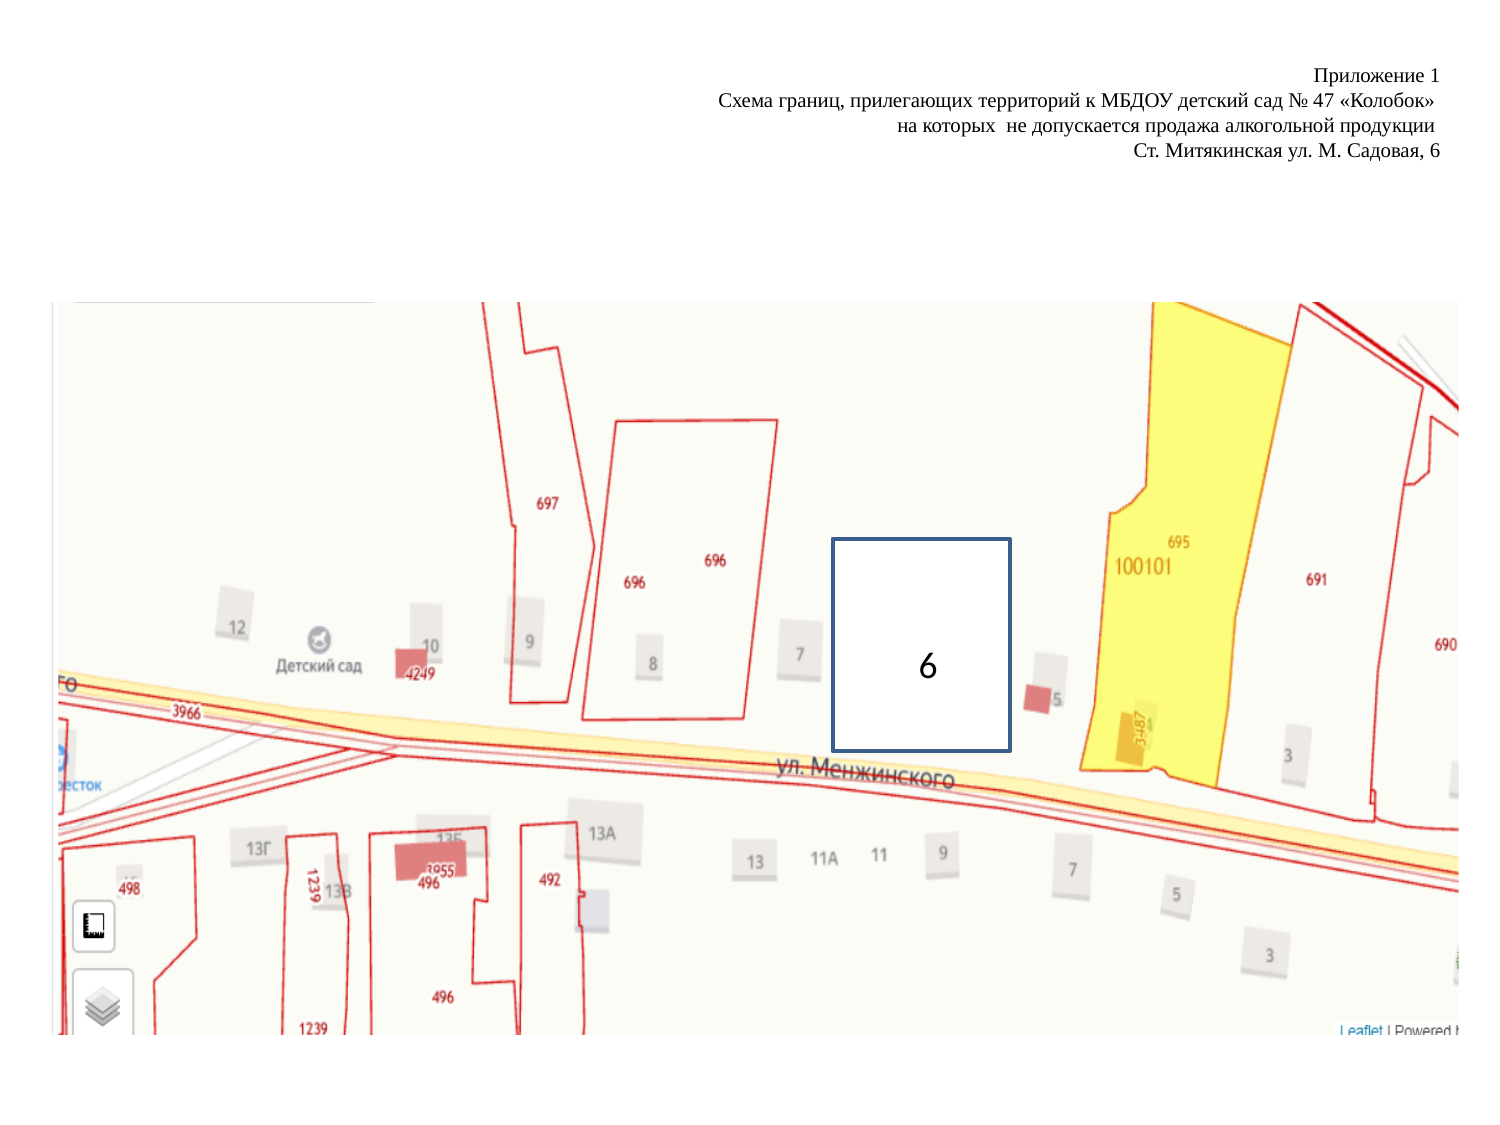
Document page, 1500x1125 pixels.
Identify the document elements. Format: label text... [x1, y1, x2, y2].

picture [41, 302, 1459, 1036]
text_box Приложение 1 Схема границ, прилегающих территорий к МБДОУ детский сад № 47 «Колобок» на которых не допускается продажа алкогольной продукции Ст. Митякинская ул. М. Садовая, 6 [703, 54, 1455, 170]
